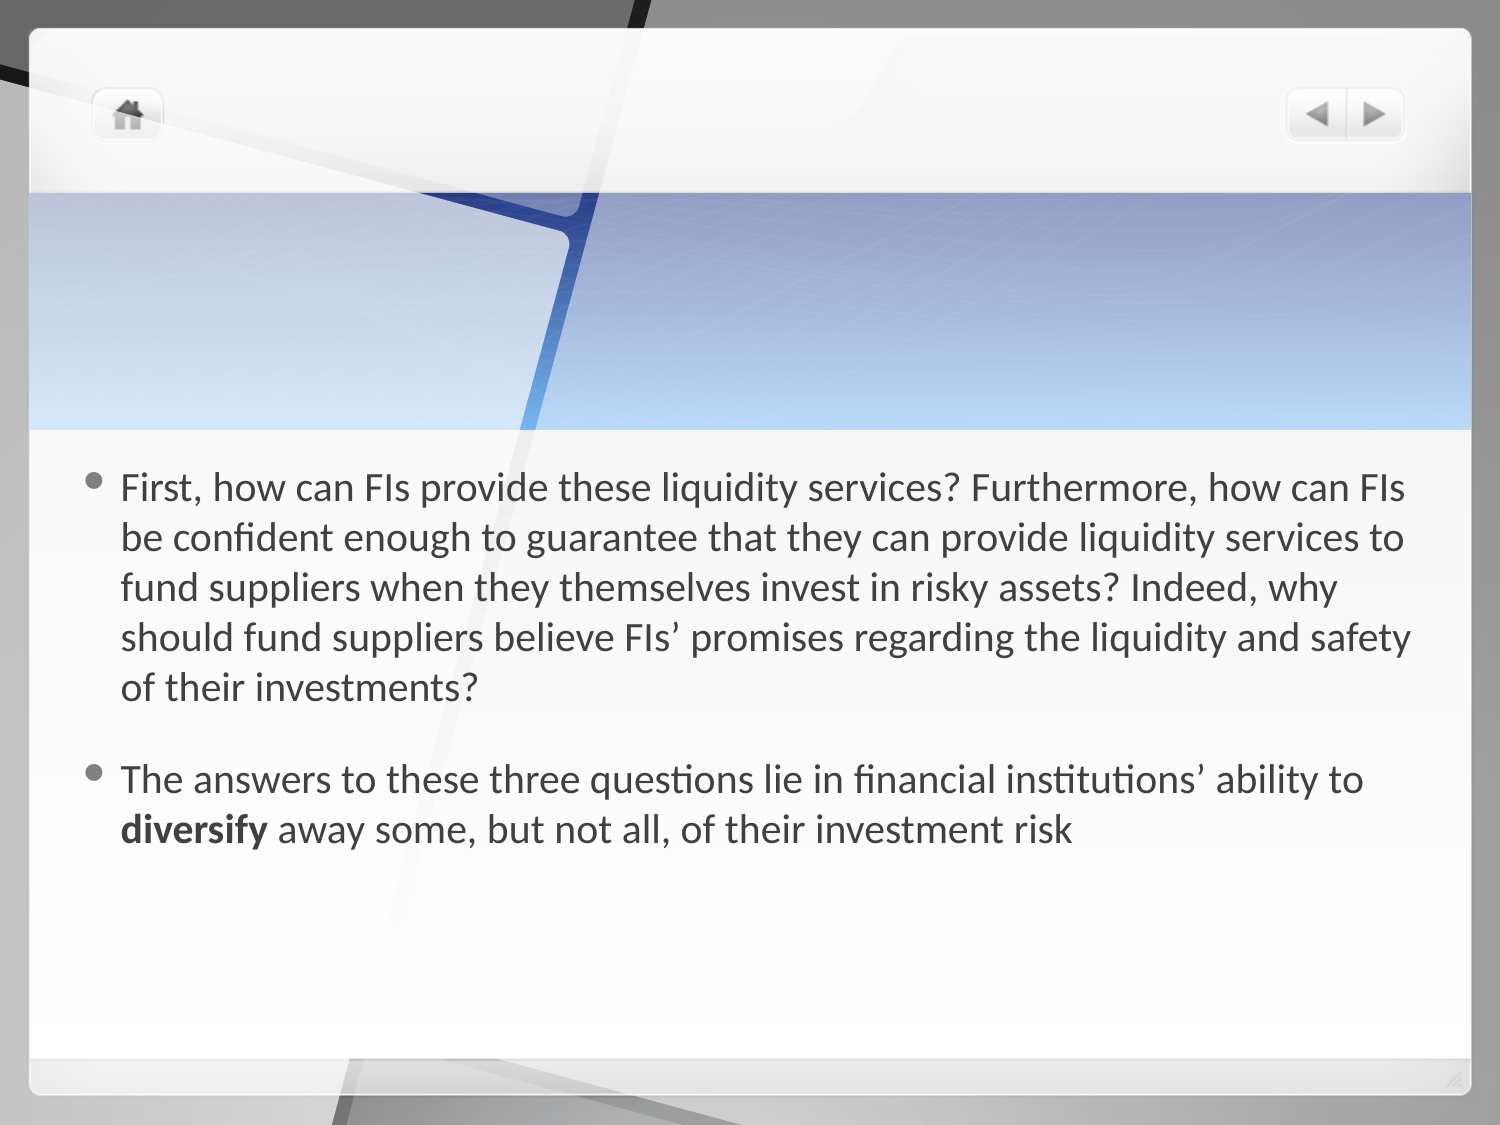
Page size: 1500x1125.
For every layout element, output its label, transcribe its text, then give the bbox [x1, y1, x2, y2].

list First, how can FIs provide these liquidity services? Furthermore, how can FIs be confident enough to guarantee that they can provide liquidity services to fund suppliers when they themselves invest in risky assets? Indeed, why should fund suppliers believe FIs’ promises regarding the liquidity and safety of their investments? The answers to these three questions lie in financial institutions’ ability to diversify away some, but not all, of their investment risk [68, 452, 1432, 1025]
picture [333, 1025, 738, 1125]
picture [0, 0, 651, 452]
